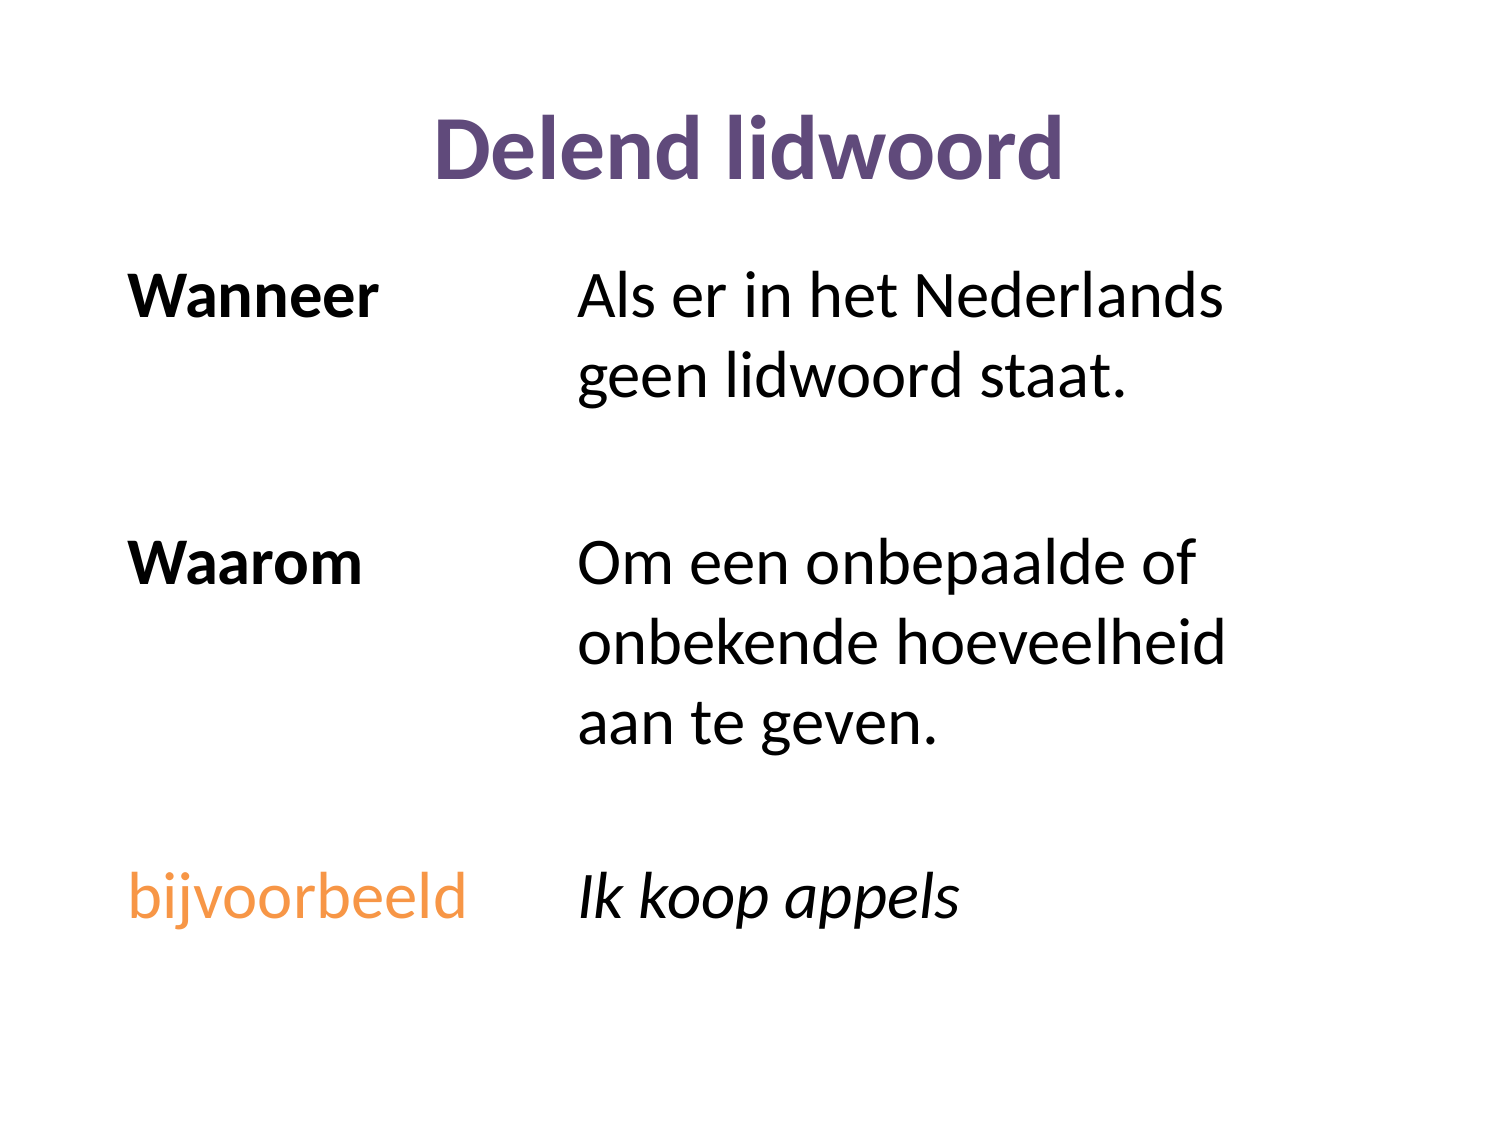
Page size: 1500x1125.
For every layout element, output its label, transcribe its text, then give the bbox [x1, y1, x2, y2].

subtitle Wanneer Als er in het Nederlands geen lidwoord staat. Waarom Om een onbepaalde of onbekende hoeveelheid aan te geven. bijvoorbeeld Ik koop appels [112, 243, 1388, 1024]
title Delend lidwoord [112, 78, 1388, 209]
